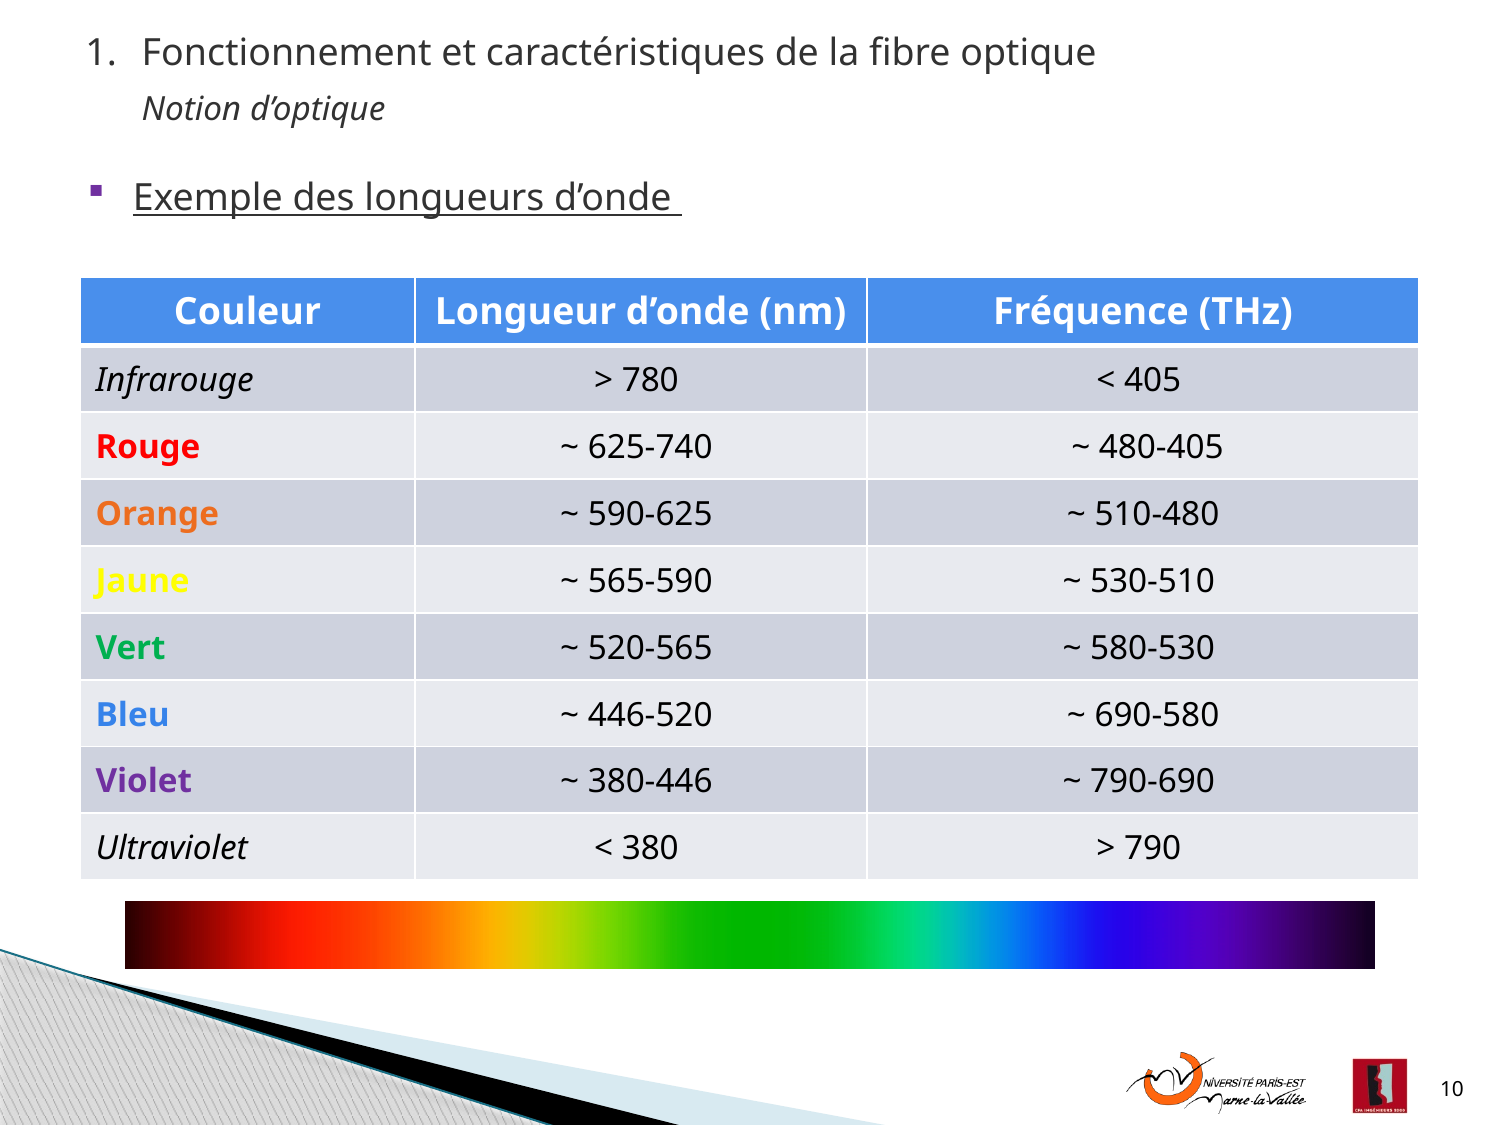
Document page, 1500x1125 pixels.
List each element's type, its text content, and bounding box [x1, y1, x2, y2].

table_cell ~ 625-740 [416, 413, 866, 478]
table_cell ~ 590-625 [416, 480, 866, 545]
picture [996, 901, 1376, 969]
table_cell Orange [81, 480, 414, 545]
table_cell Vert [81, 614, 414, 679]
table_cell ~ 520-565 [416, 614, 866, 679]
picture [124, 901, 974, 969]
table_header Couleur [81, 278, 414, 343]
table_cell ~ 446-520 [416, 681, 866, 746]
table_cell Ultraviolet [81, 814, 414, 879]
table_cell Violet [81, 747, 414, 812]
text_box Fonctionnement et caractéristiques de la fibre optique Notion d’optique [70, 11, 1425, 137]
picture [1351, 1057, 1408, 1114]
table_cell ~ 565-590 [416, 547, 866, 612]
table_cell < 380 [416, 814, 866, 879]
table_cell Jaune [81, 547, 414, 612]
table_cell < 405 [868, 348, 1418, 411]
table_cell ~ 580-530 [868, 614, 1418, 679]
table_cell ~ 380-446 [416, 747, 866, 812]
text_box Exemple des longueurs d’onde [72, 160, 1442, 1021]
table_cell Rouge [81, 413, 414, 478]
table_cell > 790 [868, 814, 1418, 879]
table_cell > 780 [416, 348, 866, 411]
table_cell Bleu [81, 681, 414, 746]
table_header Fréquence (THz) [868, 278, 1418, 343]
picture [1126, 1052, 1306, 1114]
table_header Longueur d’onde (nm) [416, 278, 866, 343]
table_cell ~ 690-580 [868, 681, 1418, 746]
table_cell ~ 530-510 [868, 547, 1418, 612]
slide_number 10 [1418, 1051, 1479, 1112]
table_cell ~ 480-405 [868, 413, 1418, 478]
table_cell ~ 790-690 [868, 747, 1418, 812]
table_cell ~ 510-480 [868, 480, 1418, 545]
table_cell Infrarouge [81, 348, 414, 411]
